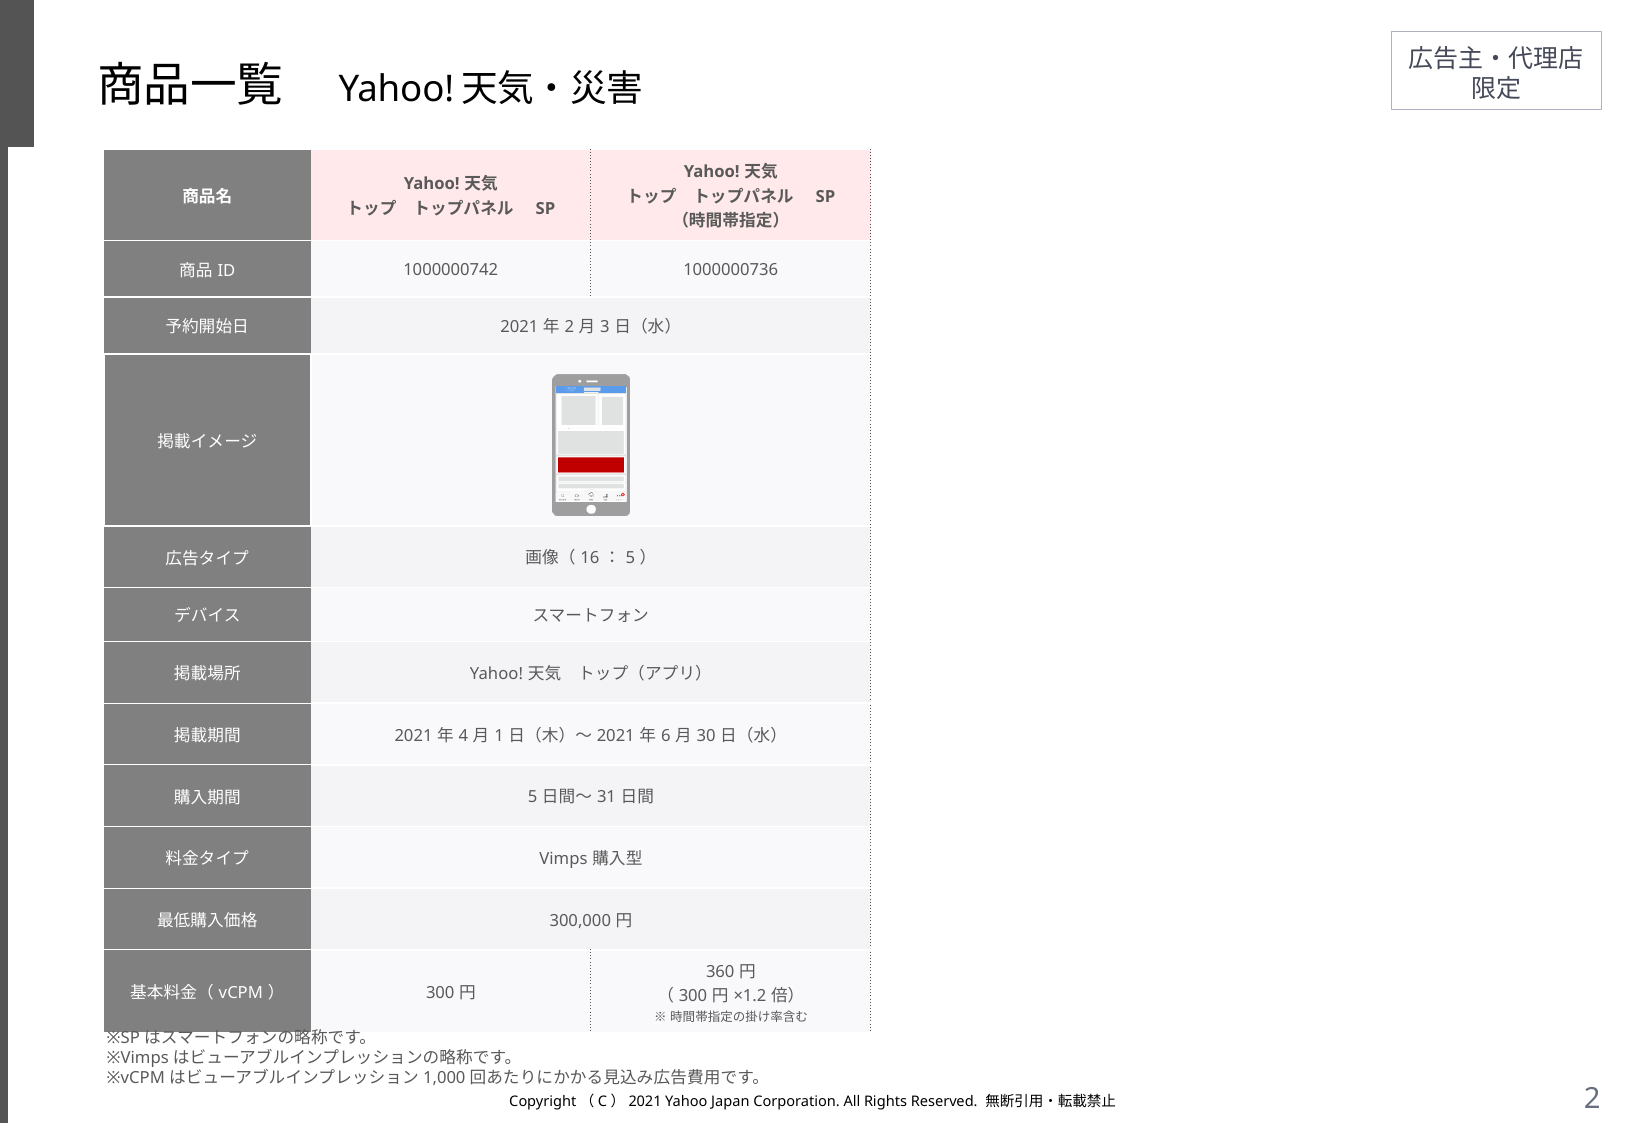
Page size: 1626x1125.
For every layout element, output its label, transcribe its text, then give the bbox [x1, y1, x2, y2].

title 商品一覧 Yahoo!天気・災害 [82, 47, 1394, 119]
table_cell 掲載場所 [104, 642, 311, 703]
table_cell 最低購入価格 [104, 889, 311, 949]
table_cell Vimps購入型 [311, 827, 871, 887]
table_cell 料金タイプ [104, 827, 311, 888]
table_header Yahoo!天気 トップ トップパネル SP （時間帯指定） [591, 150, 871, 240]
table_cell Yahoo!天気 トップ（アプリ） [311, 642, 871, 702]
table_cell 300,000円 [311, 889, 871, 949]
table_cell 1000000736 [591, 241, 871, 296]
table_cell 360円 （300円×1.2倍） ※時間帯指定の掛け率含む [591, 951, 871, 1019]
table_cell 基本料金（vCPM） [104, 950, 311, 1019]
table_cell 300円 [311, 951, 591, 1019]
table_header 商品名 [104, 150, 311, 240]
table_cell 1000000742 [311, 241, 591, 296]
table_cell デバイス [104, 588, 311, 641]
table_cell 商品ID [104, 241, 311, 296]
table_cell 掲載期間 [104, 704, 311, 764]
table_cell スマートフォン [311, 588, 871, 641]
table_cell 広告タイプ [104, 527, 311, 587]
table_cell 掲載イメージ [105, 355, 310, 525]
table_cell [312, 355, 871, 525]
table_cell 購入期間 [104, 765, 311, 826]
table_cell 2021年4月1日（木）～2021年6月30日（水） [311, 704, 871, 764]
table_cell 5日間～31日間 [311, 766, 871, 826]
table_cell 2021年2月3日（水） [311, 298, 871, 353]
table_header Yahoo!天気 トップ トップパネル SP [311, 150, 591, 240]
footer Copyright（C）2021 Yahoo Japan Corporation. All Rights Reserved. 無断引用・転載禁止 [458, 1070, 1167, 1125]
table_cell 予約開始日 [104, 298, 311, 353]
table_cell 画像（16：5） [311, 527, 871, 587]
text_box ※SPはスマートフォンの略称です。 ※Vimpsはビューアブルインプレッションの略称です。 ※vCPMはビューアブルインプレッション1,000回あたりにかかる見込み広告費用です。 [91, 1019, 905, 1095]
picture [552, 373, 630, 516]
